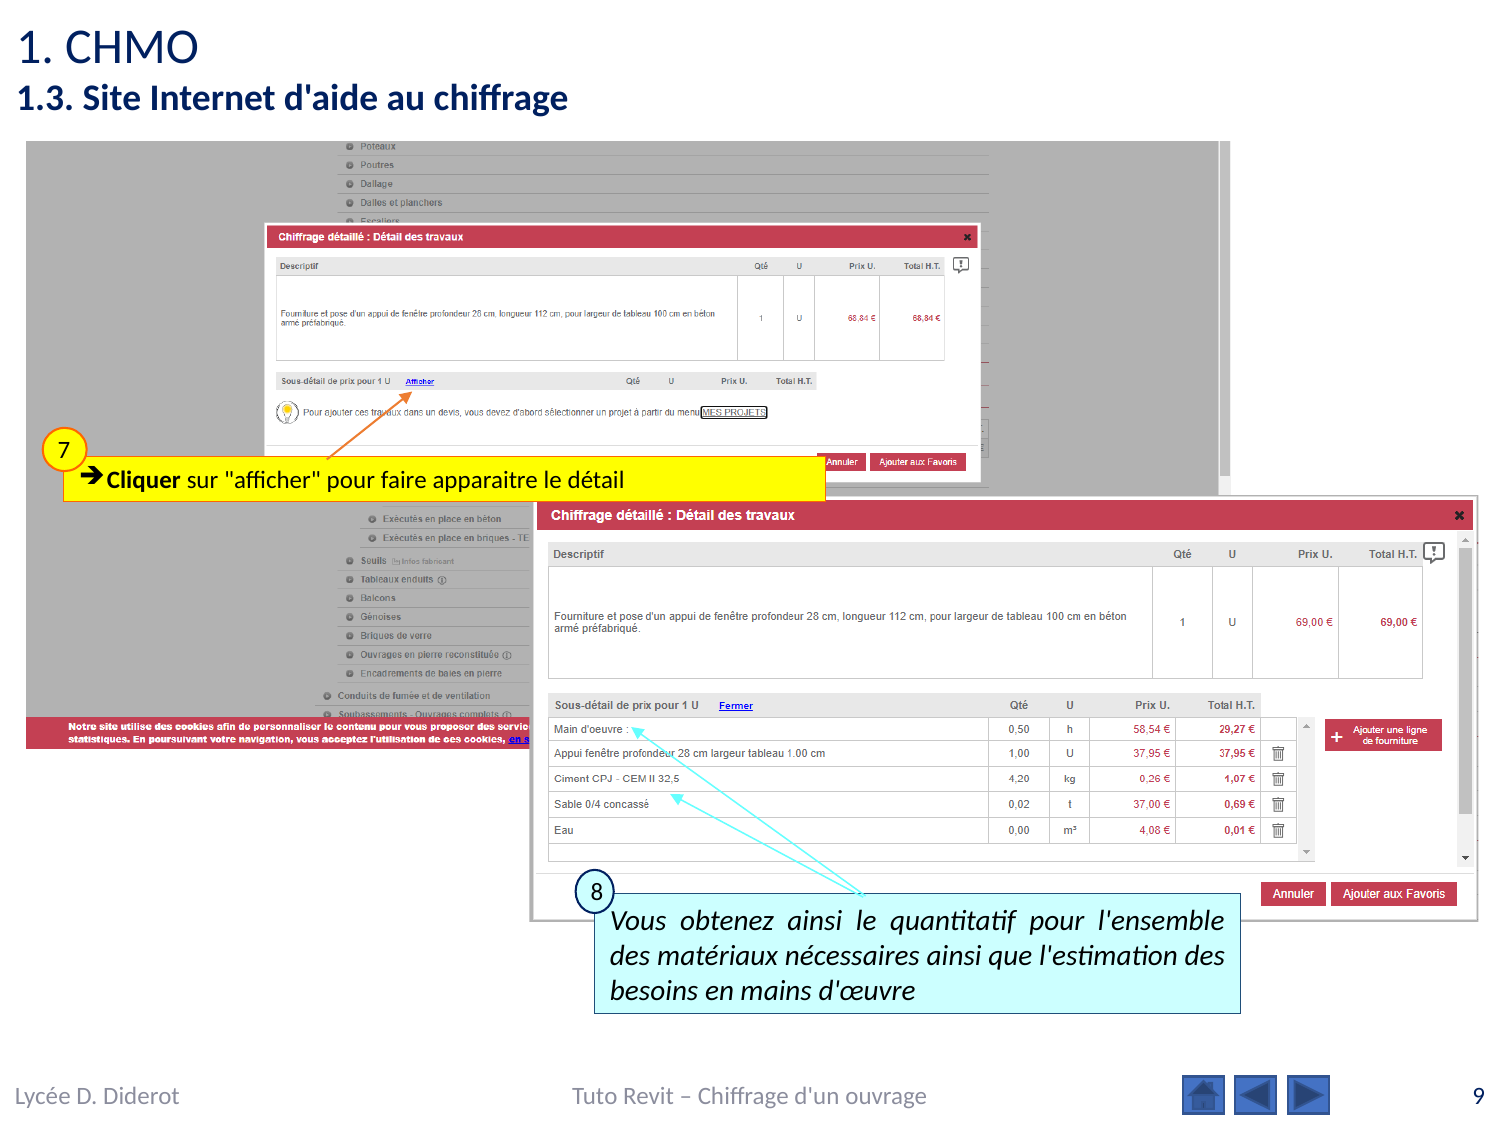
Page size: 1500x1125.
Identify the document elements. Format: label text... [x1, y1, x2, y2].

slide_number Lycée D. Diderot [0, 1065, 338, 1125]
slide_number 9 [1162, 1065, 1500, 1125]
text_box Vous obtenez ainsi le quantitatif pour l'ensemble des matériaux nécessaires ainsi que l'estimation des besoins en mains d'œuvre [594, 922, 1241, 1014]
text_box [42, 425, 98, 472]
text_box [670, 793, 864, 898]
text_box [575, 867, 624, 914]
picture [25, 141, 1479, 922]
footer Tuto Revit – Chiffrage d'un ouvrage [496, 1065, 1004, 1125]
text_box 1. CHMO 1.3. Site Internet d'aide au chiffrage [1, 5, 1484, 126]
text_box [631, 727, 866, 897]
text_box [326, 391, 413, 460]
